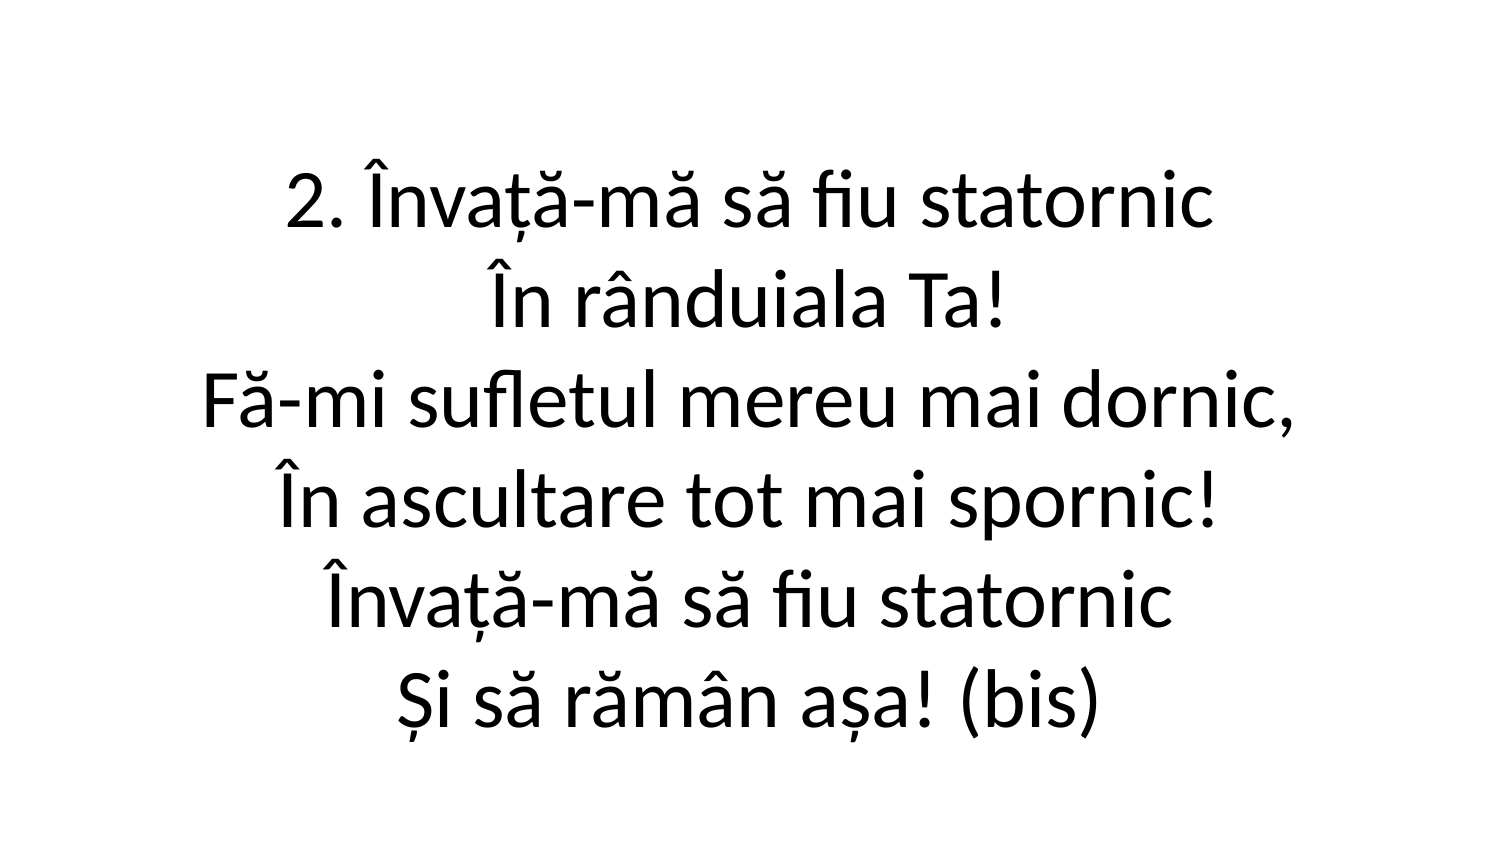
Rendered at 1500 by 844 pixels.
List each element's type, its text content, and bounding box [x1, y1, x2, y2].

text_box 2. Învață-mă să fiu statornic În rânduiala Ta! Fă-mi sufletul mereu mai dornic, În ascultare tot mai spornic! Învață-mă să fiu statornic Și să rămân așa! (bis) [186, 92, 1313, 752]
